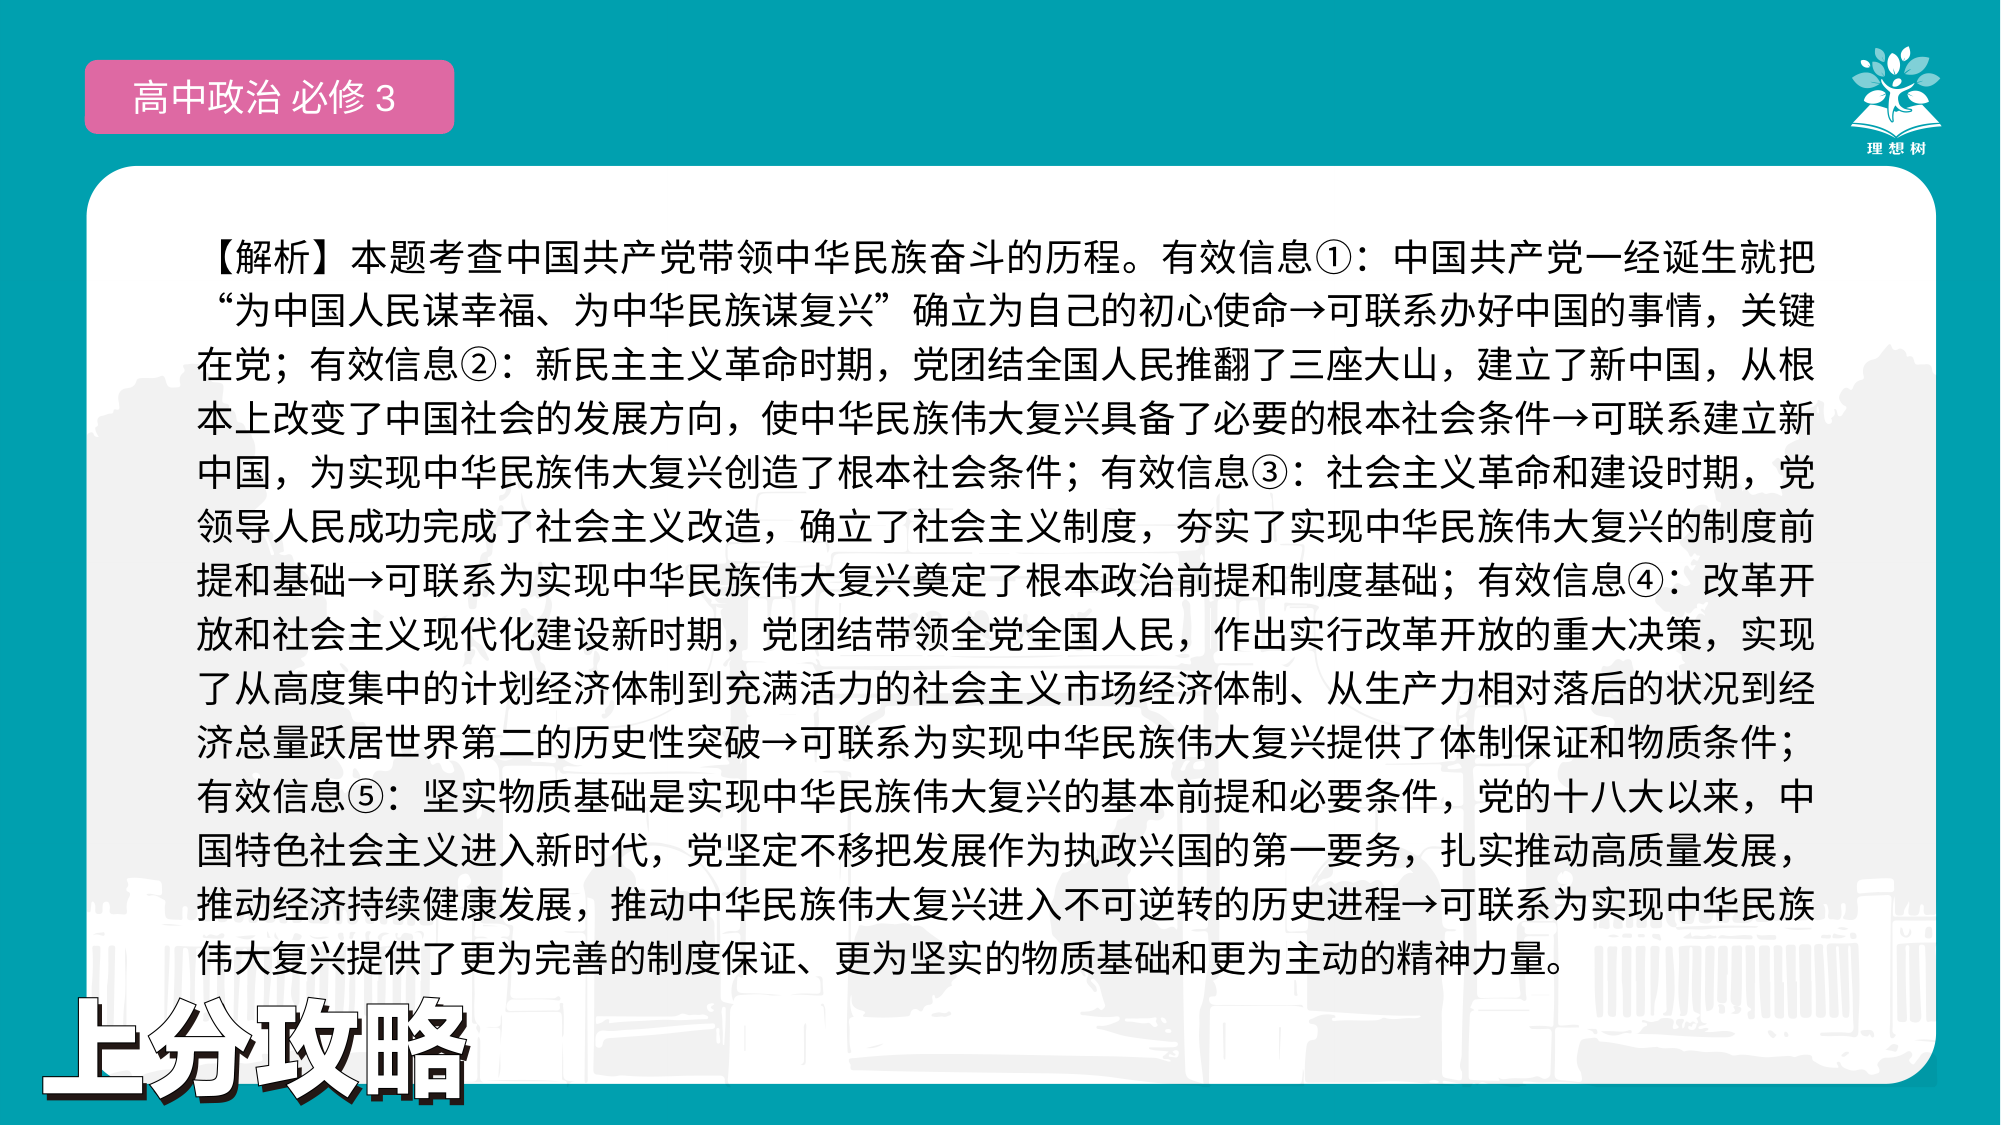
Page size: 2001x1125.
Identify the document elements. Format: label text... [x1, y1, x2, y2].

text_box 高中政治 必修3 [83, 58, 456, 135]
picture [0, 0, 2001, 1125]
text_box 【解析】本题考查中国共产党带领中华民族奋斗的历程。有效信息①：中国共产党一经诞生就把“为中国人民谋幸福、为中华民族谋复兴”确立为自己的初心使命→可联系办好中国的事情，关键在党；有效信息②：新民主主义革命时期，党团结全国人民推翻了三座大山，建立了新中国，从根本上改变了中国社会的发展方向，使中华民族伟大复兴具备了必要的根本社会条件→可联系建立新中国，为实现中华民族伟大复兴创造了根本社会条件；有效信息③：社会主义革命和建设时期，党领导人民成功完成了社会主义改造，确立了社会主义制度，夯实了实现中华民族伟大复兴的制度前提和基础→可联系为实现中华民族伟大复兴奠定了根本政治前提和制度基础；有效信息④：改革开放和社会主义现代化建设新时期，党团结带领全党全国人民，作出实行改革开放的重大决策，实现了从高度集中的计划经济体制到充满活力的社会主义市场经济体制、从生产力相对落后的状况到经济总量跃居世界第二的历史性突破→可联系为实现中华民族伟大复兴提供了体制保证和物质条件；有效信息⑤：坚实物质基础是实现中华民族伟大复兴的基本前提和必要条件，党的十八大以来，中国特色社会主义进入新时代，党坚定不移把发展作为执政兴国的第一要务，扎实推动高质量发展，推动经济持续健康发展，推动中华民族伟大复兴进入不可逆转的历史进程→可联系为实现中华民族伟大复兴提供了更为完善的制度保证、更为坚实的物质基础和更为主动的精神力量。 [181, 217, 1831, 988]
